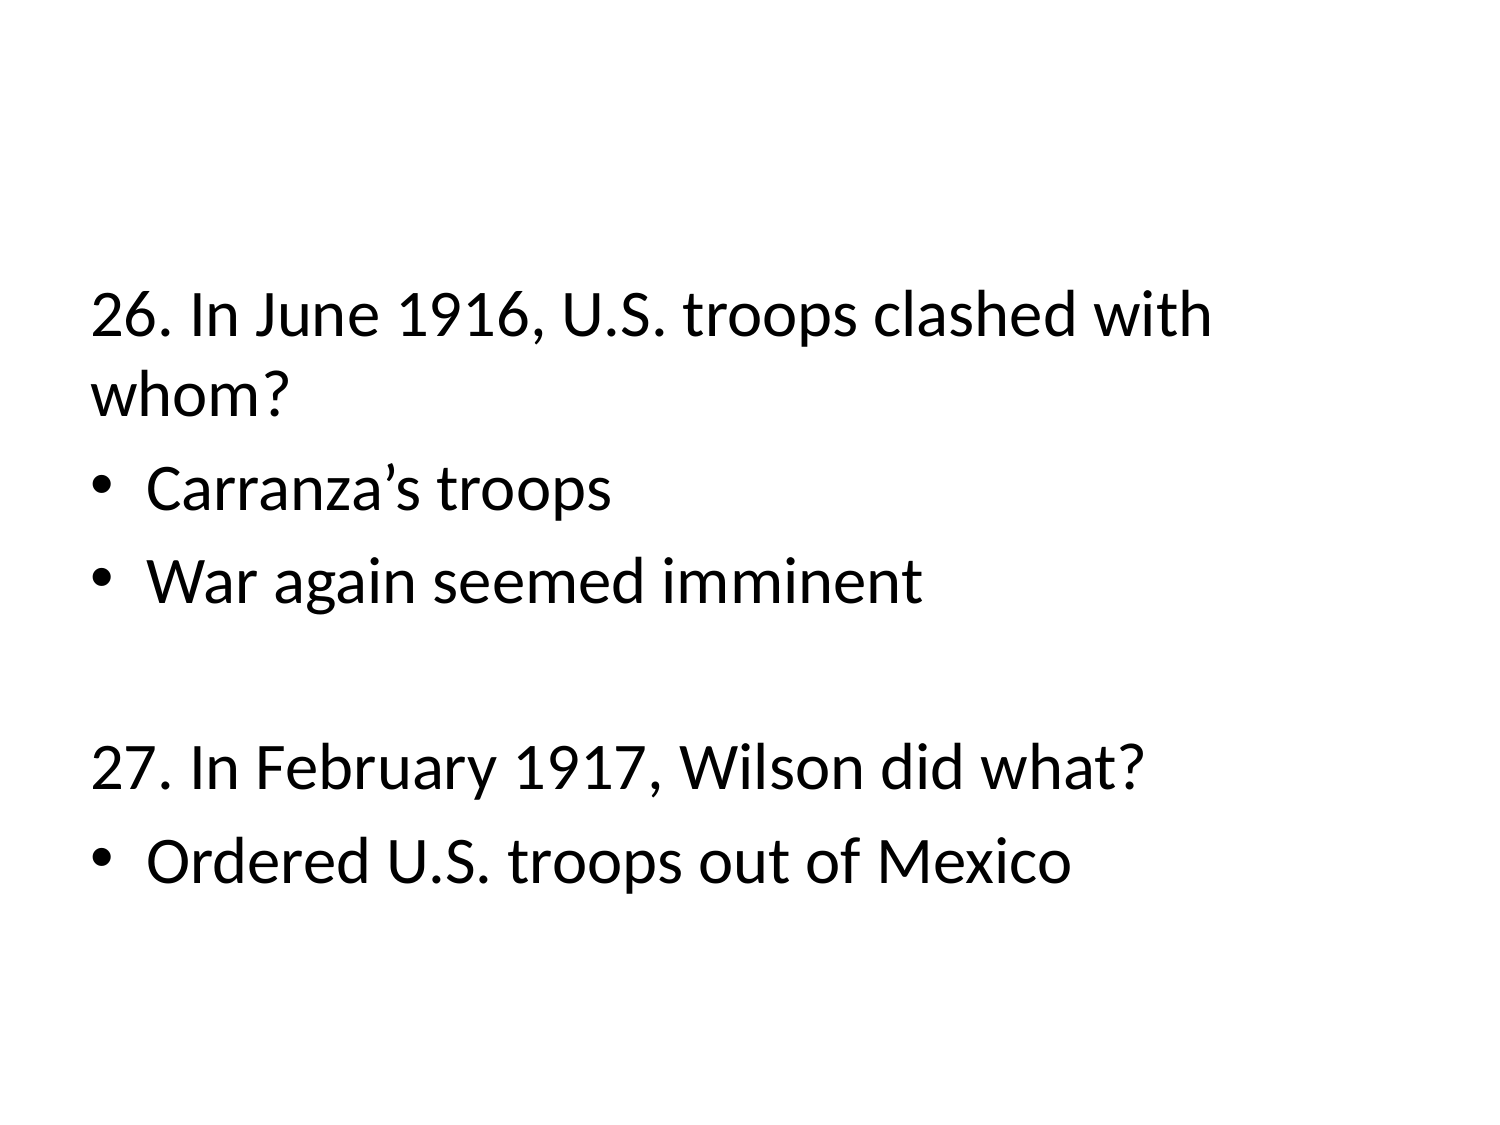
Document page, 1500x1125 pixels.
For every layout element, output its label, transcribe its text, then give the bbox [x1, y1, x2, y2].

list 26. In June 1916, U.S. troops clashed with whom? Carranza’s troops War again seemed imminent 27. In February 1917, Wilson did what? Ordered U.S. troops out of Mexico [75, 262, 1425, 1005]
